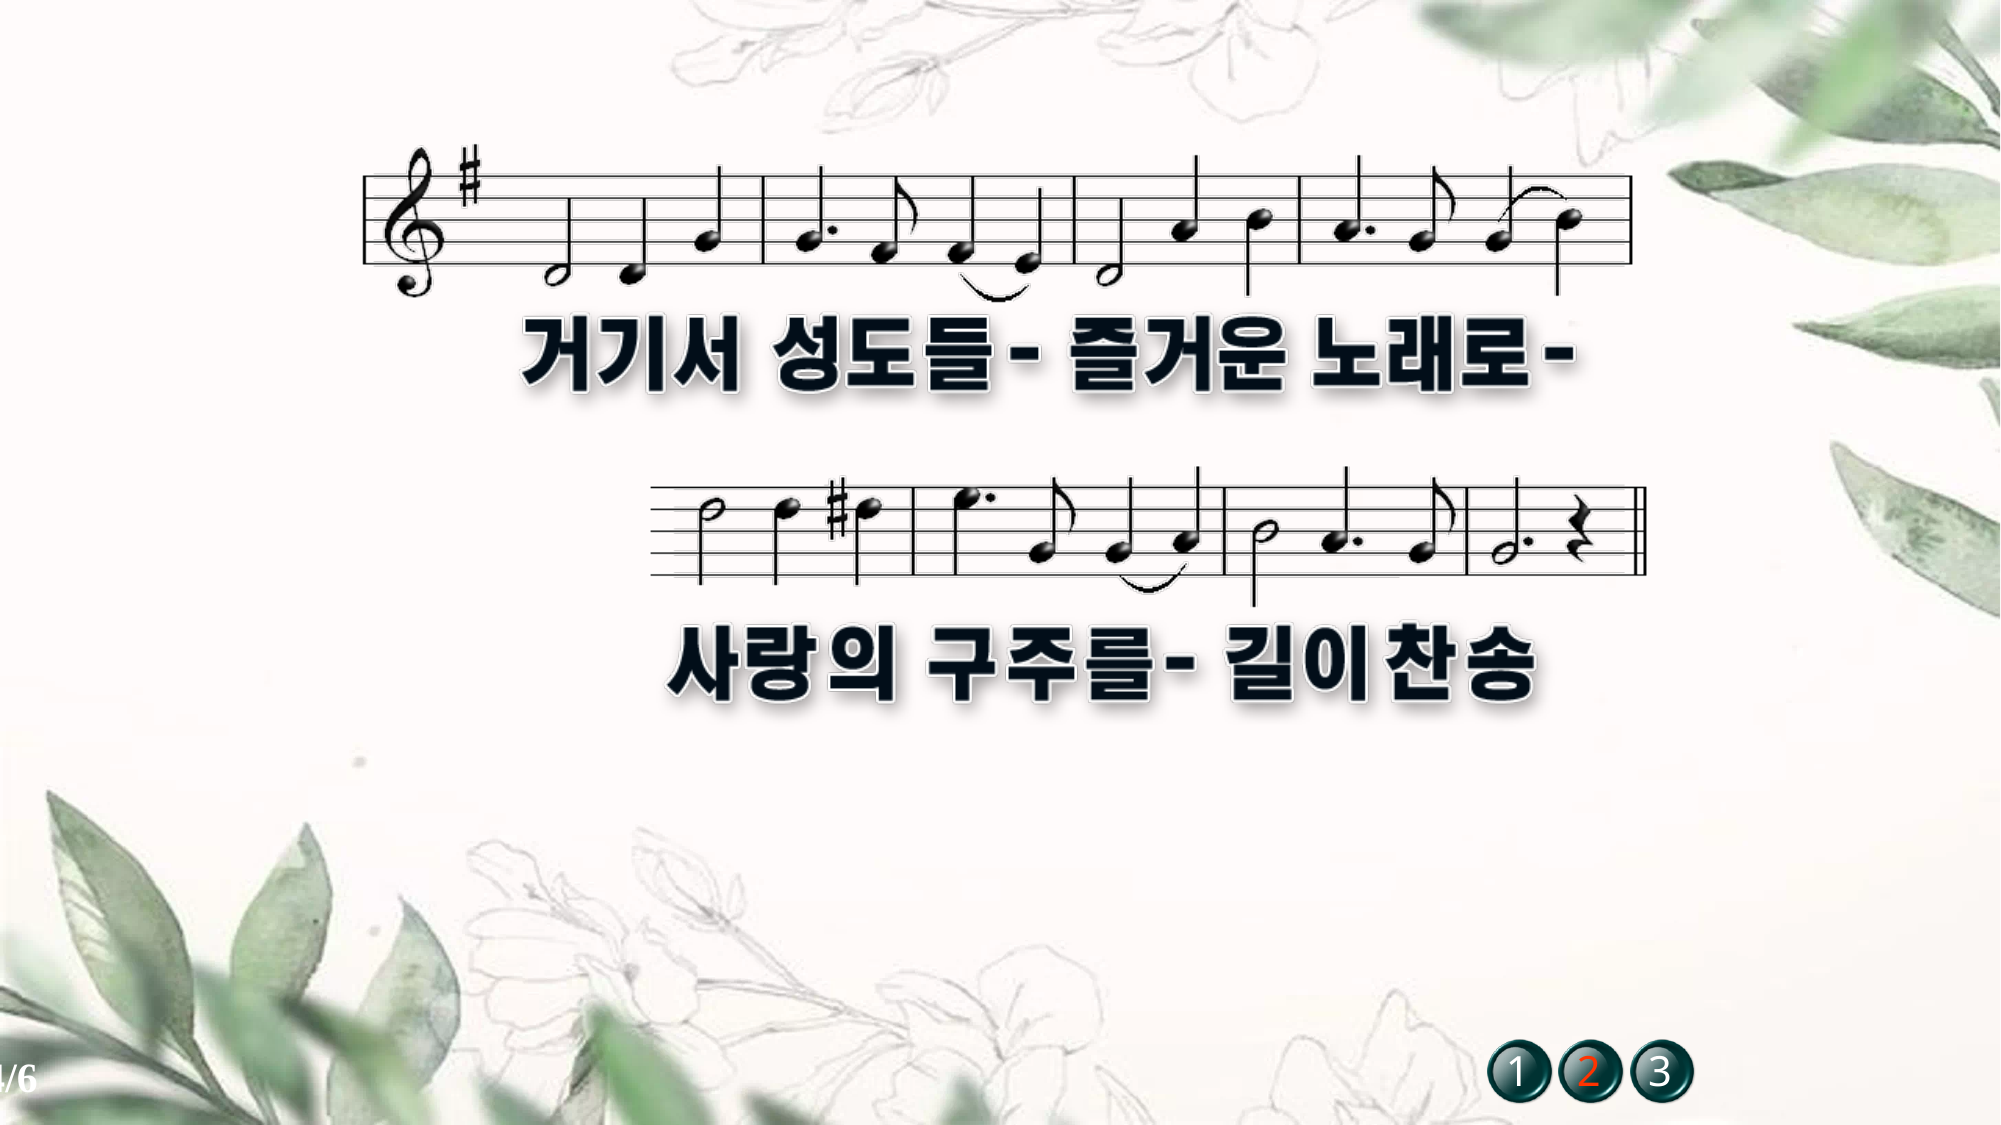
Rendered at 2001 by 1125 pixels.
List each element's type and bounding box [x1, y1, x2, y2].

text_box [1555, 1035, 1626, 1106]
text_box [1627, 1035, 1697, 1106]
text_box [1484, 1035, 1555, 1106]
picture [0, 0, 2001, 1125]
